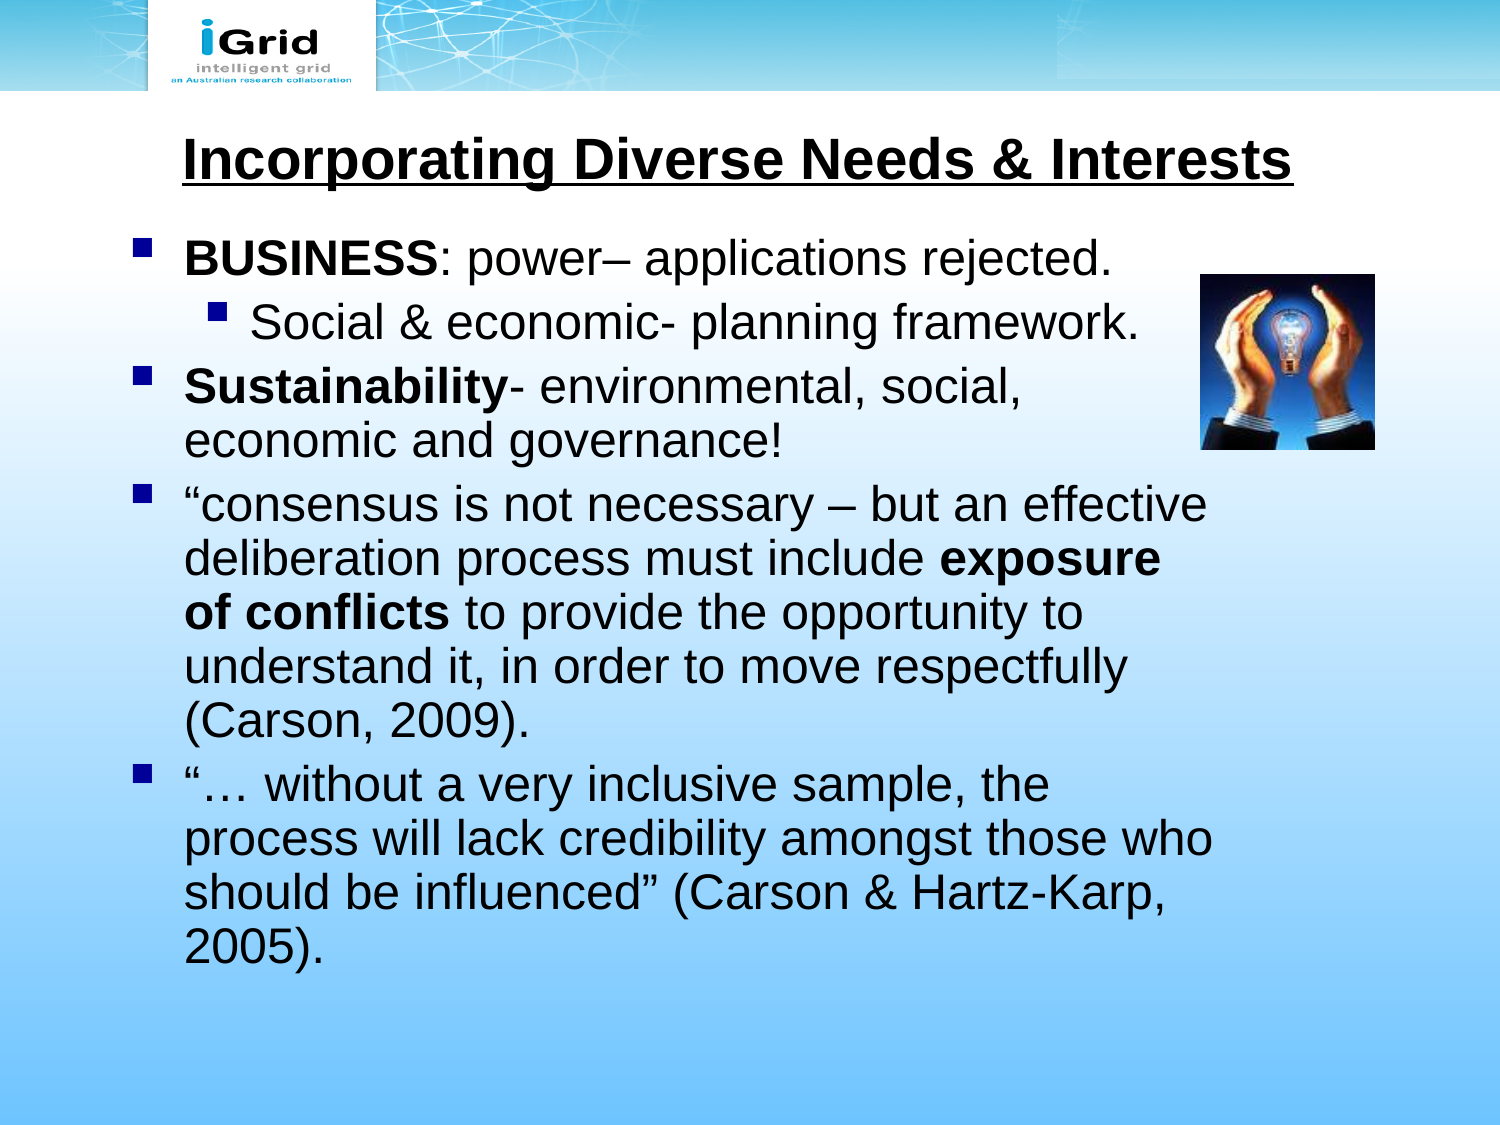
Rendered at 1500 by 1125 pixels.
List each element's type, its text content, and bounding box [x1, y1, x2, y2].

picture [1199, 274, 1376, 451]
list BUSINESS: power– applications rejected. Social & economic- planning framework. Sustainability- environmental, social, economic and governance! “consensus is not necessary – but an effective deliberation process must include exposure of conflicts to provide the opportunity to understand it, in order to move respectfully (Carson, 2009). “… without a very inclusive sample, the process will lack credibility amongst those who should be influenced” (Carson & Hartz-Karp, 2005). [112, 224, 1238, 1038]
title Incorporating Diverse Needs & Interests [91, 99, 1385, 213]
picture [0, 0, 1500, 91]
